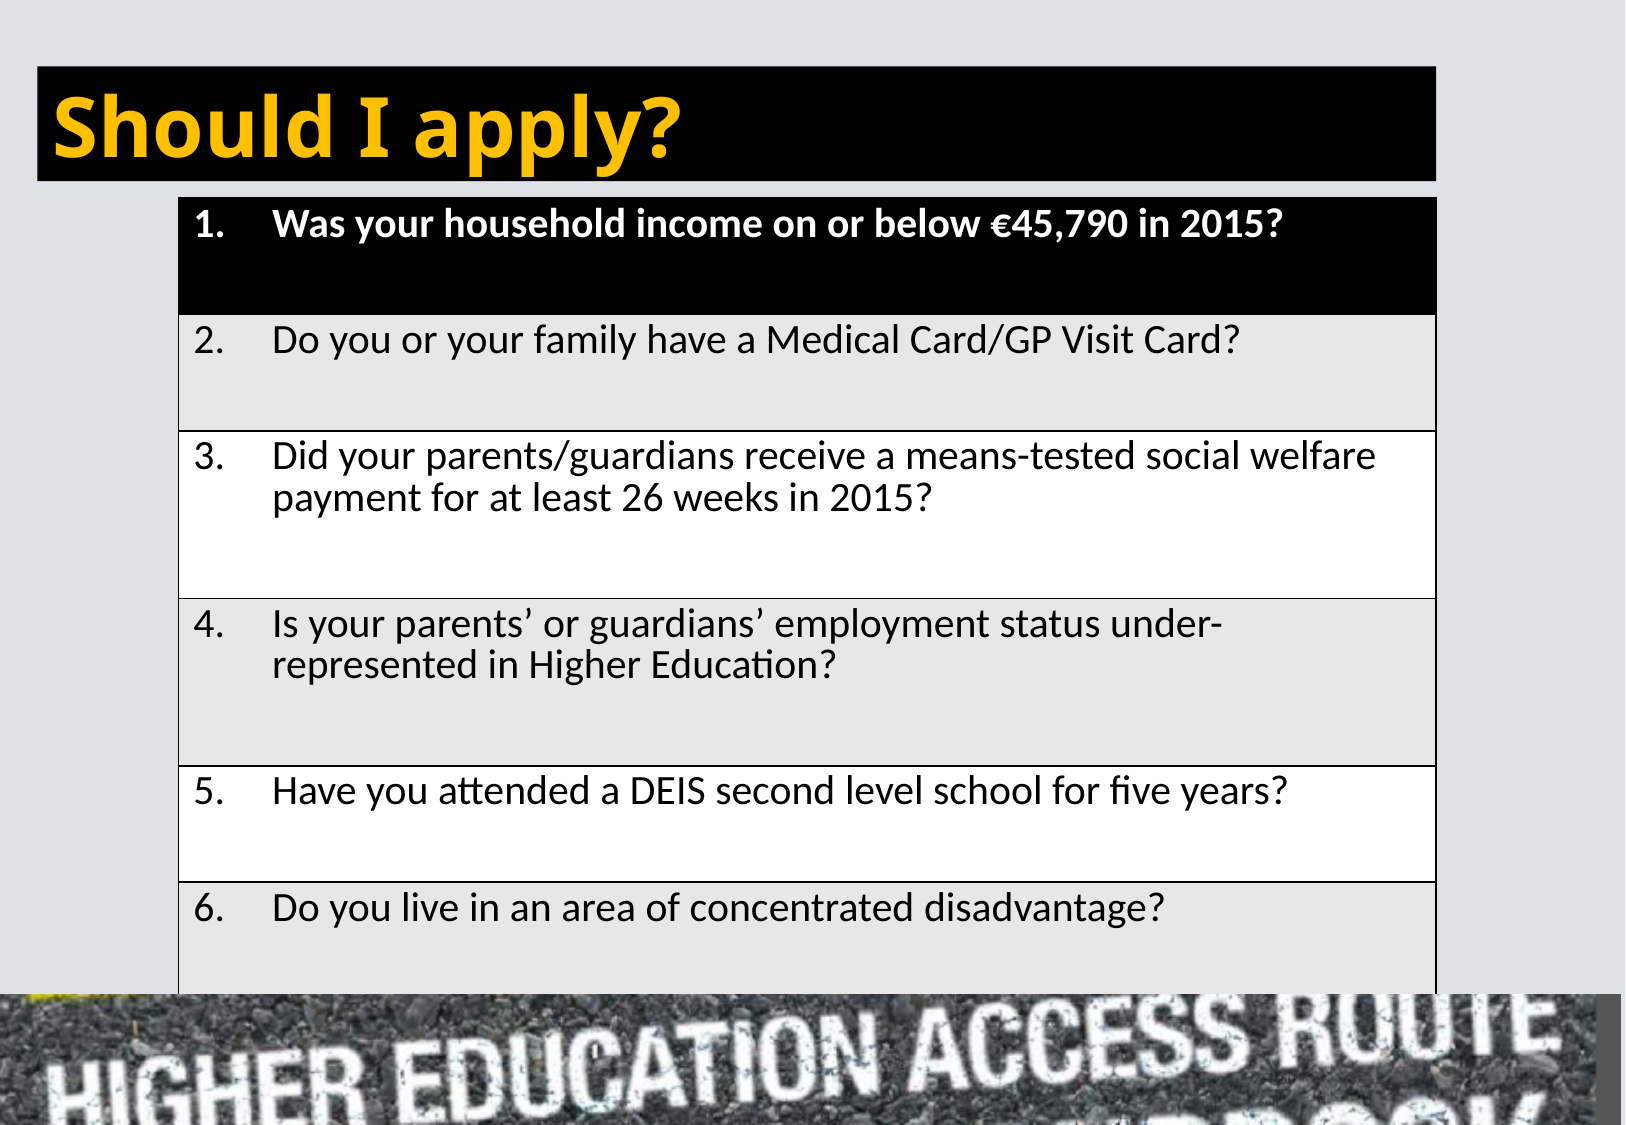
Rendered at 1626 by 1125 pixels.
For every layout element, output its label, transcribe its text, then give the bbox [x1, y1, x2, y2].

table_cell 6. [179, 883, 257, 992]
table_cell Have you attended a DEIS second level school for five years? [257, 767, 1435, 881]
table_cell 3. [179, 432, 257, 598]
table_cell 4. [179, 599, 257, 765]
table_cell 2. [179, 315, 257, 430]
table_cell Do you live in an area of concentrated disadvantage? [257, 883, 1435, 992]
table_cell Did your parents/guardians receive a means-tested social welfare payment for at least 26 weeks in 2015? [257, 432, 1435, 598]
table_cell Do you or your family have a Medical Card/GP Visit Card? [257, 315, 1435, 430]
picture [0, 994, 1621, 1125]
table_cell Is your parents’ or guardians’ employment status under-represented in Higher Education? [257, 599, 1435, 765]
table_header 1. [179, 199, 257, 314]
table_cell 5. [179, 767, 257, 881]
text_box Should I apply? [37, 66, 1437, 182]
table_header Was your household income on or below €45,790 in 2015? [257, 199, 1435, 314]
